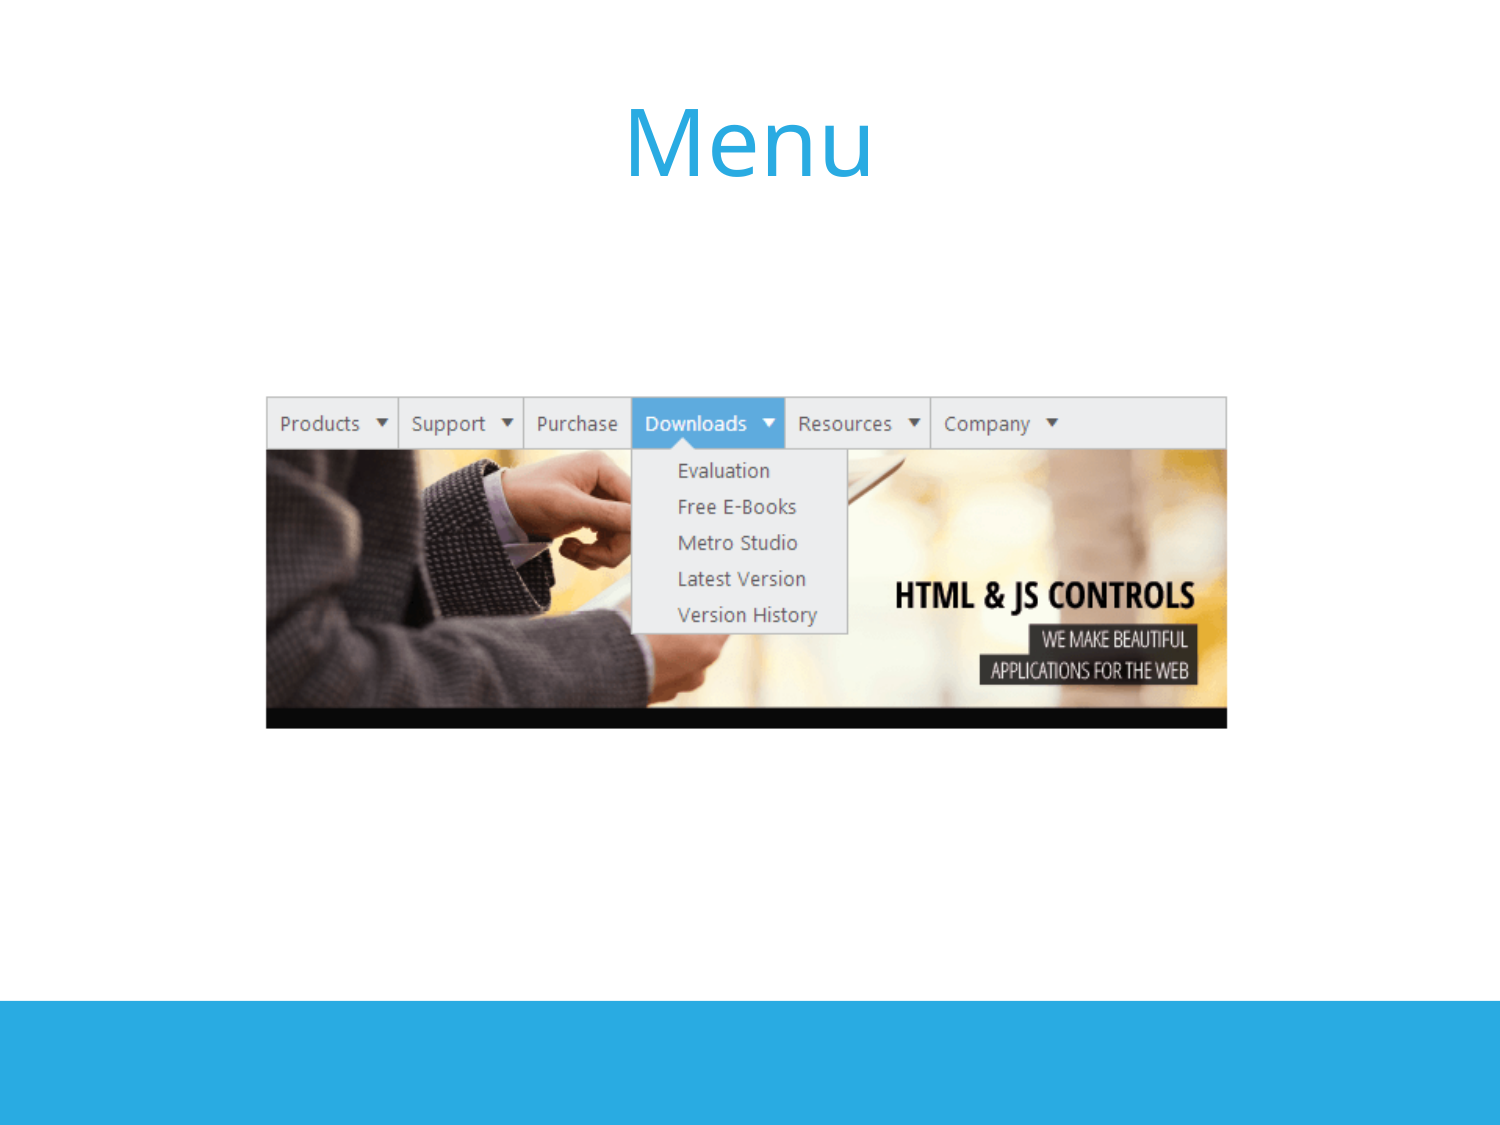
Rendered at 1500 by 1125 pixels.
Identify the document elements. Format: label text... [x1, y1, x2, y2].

title Menu [75, 45, 1425, 233]
picture [257, 381, 1243, 744]
text_box [0, 999, 1500, 1125]
